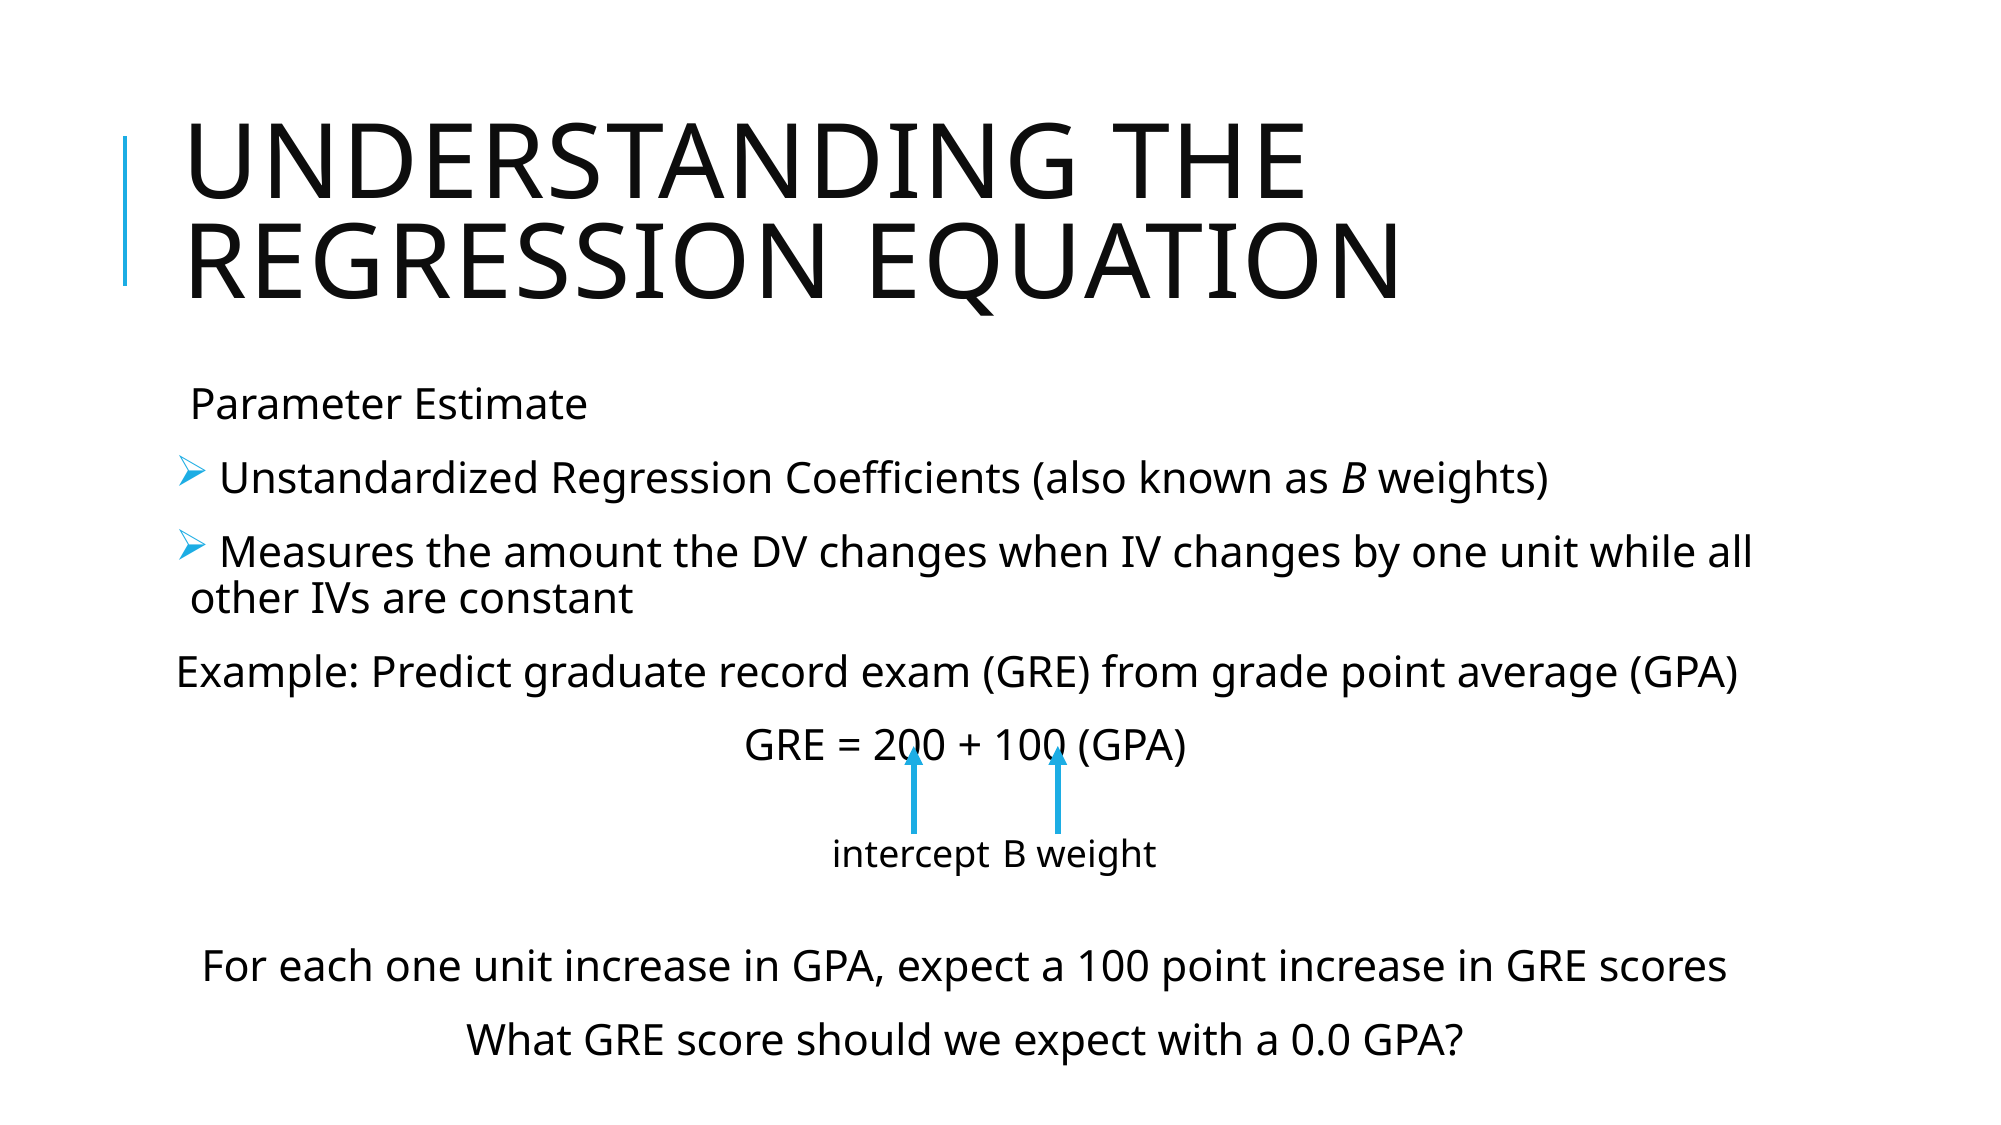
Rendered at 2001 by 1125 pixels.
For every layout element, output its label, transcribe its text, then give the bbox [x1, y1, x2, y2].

title Understanding the regression equation [168, 96, 1763, 342]
text_box intercept [817, 822, 1011, 882]
text_box B weight [1011, 822, 1172, 882]
list Parameter Estimate Unstandardized Regression Coefficients (also known as B weights) Measures the amount the DV changes when IV changes by one unit while all other IVs are constant Example: Predict graduate record exam (GRE) from grade point average (GPA) GRE = 200 + 100 (GPA) For each one unit increase in GPA, expect a 100 point increase in GRE scores What GRE score should we expect with a 0.0 GPA? [168, 375, 1763, 1094]
